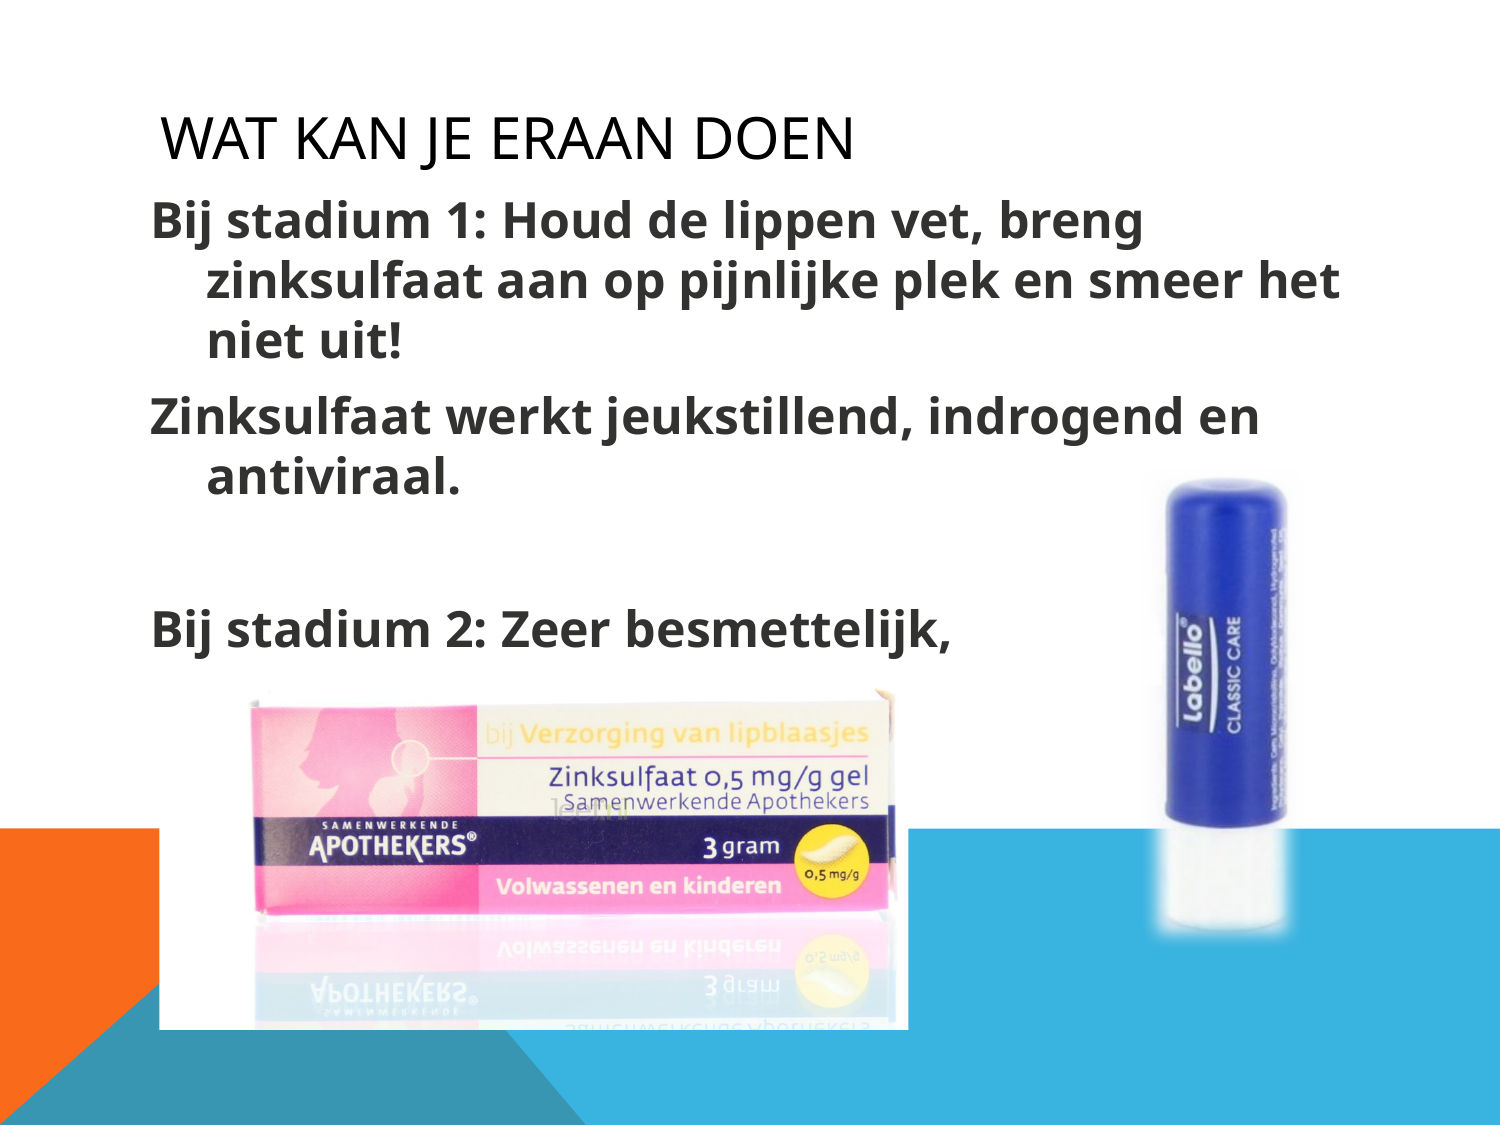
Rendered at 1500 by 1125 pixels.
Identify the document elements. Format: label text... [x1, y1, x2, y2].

list Bij stadium 1: Houd de lippen vet, breng zinksulfaat aan op pijnlijke plek en smeer het niet uit! Zinksulfaat werkt jeukstillend, indrogend en antiviraal. Bij stadium 2: Zeer besmettelijk, blijf zinksulfaat aanbrengen. [135, 180, 1369, 768]
title Wat kan je eraan doen [145, 42, 1421, 231]
picture [159, 680, 909, 1031]
picture [1139, 467, 1304, 951]
